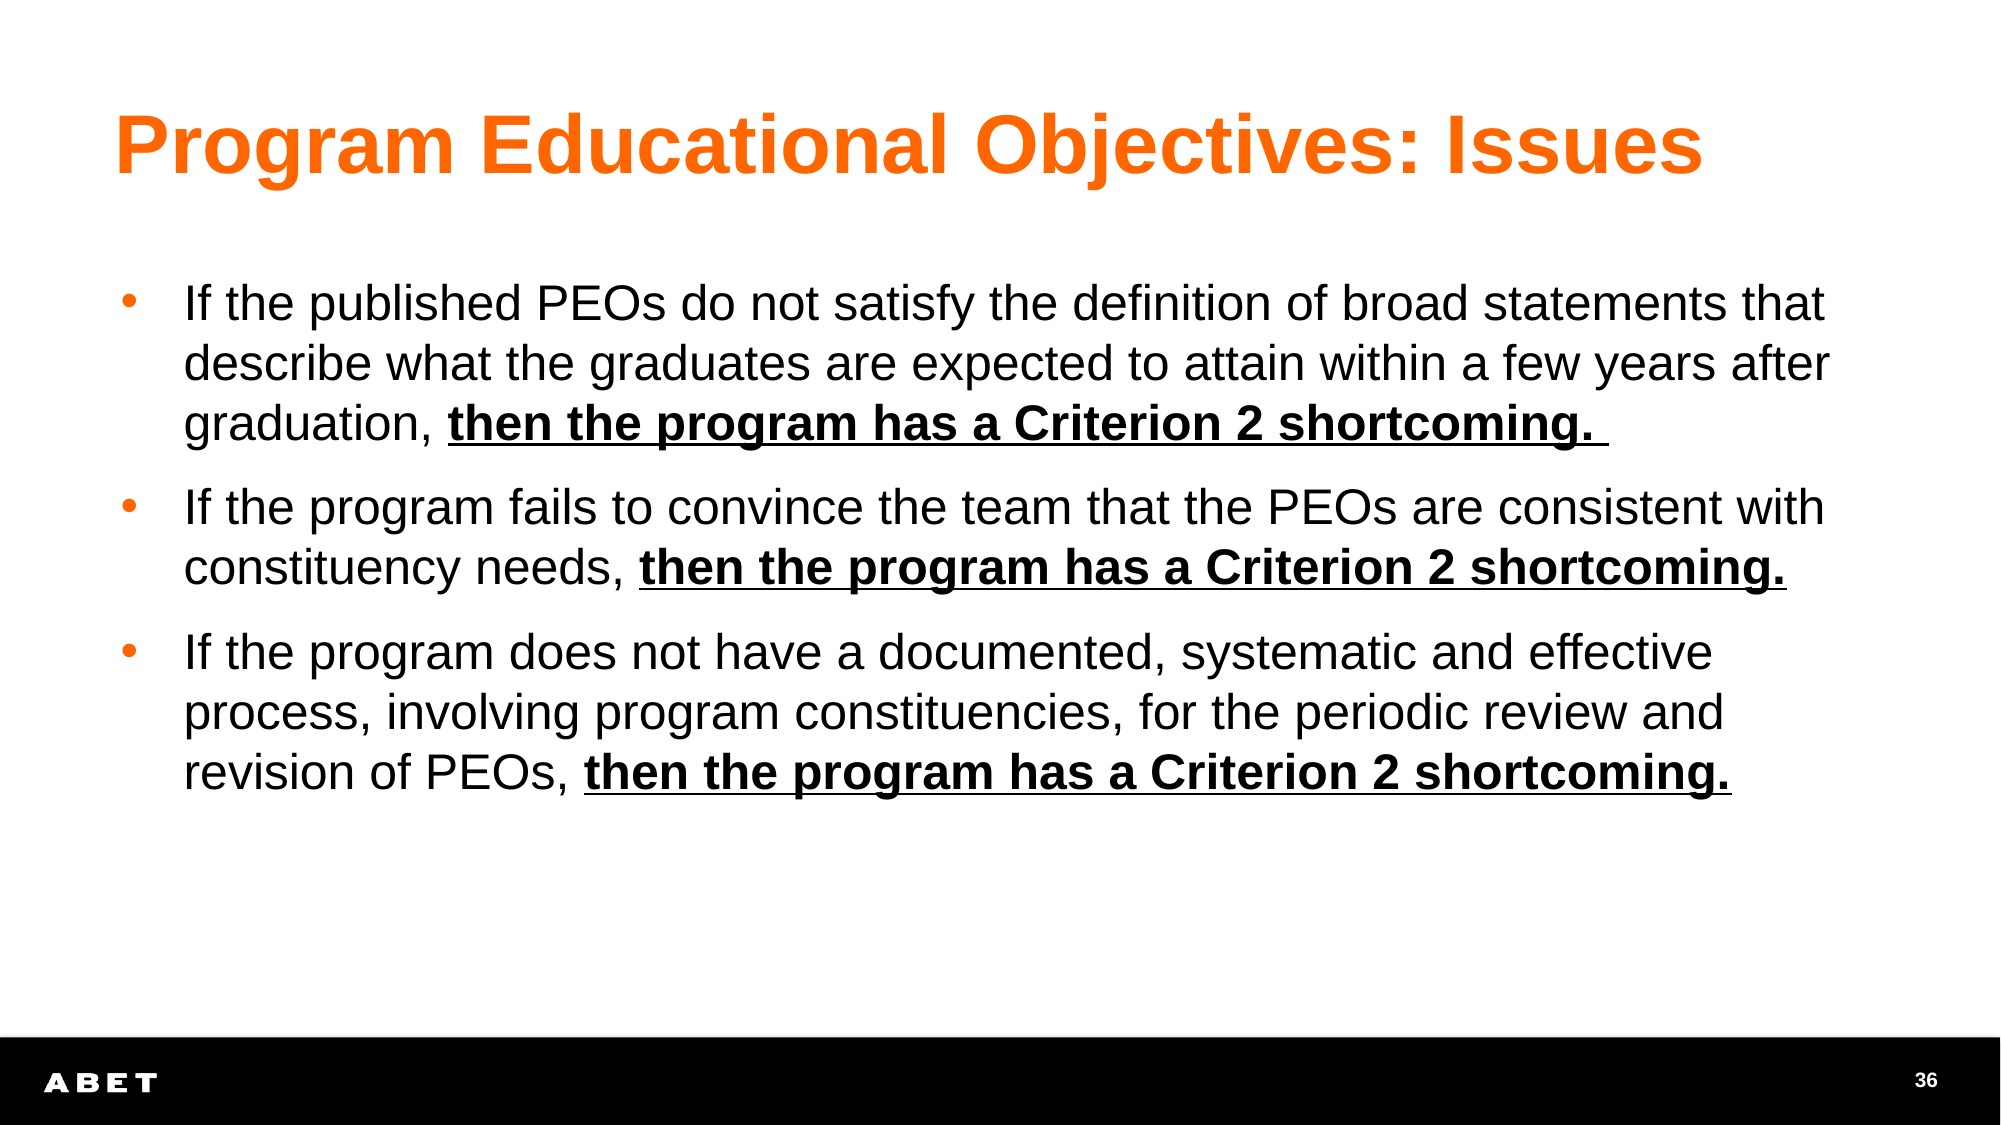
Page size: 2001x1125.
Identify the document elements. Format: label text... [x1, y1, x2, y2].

list If the published PEOs do not satisfy the definition of broad statements that describe what the graduates are expected to attain within a few years after graduation, then the program has a Criterion 2 shortcoming. If the program fails to convince the team that the PEOs are consistent with constituency needs, then the program has a Criterion 2 shortcoming. If the program does not have a documented, systematic and effective process, involving program constituencies, for the periodic review and revision of PEOs, then the program has a Criterion 2 shortcoming. [99, 262, 1900, 975]
title Program Educational Objectives: Issues [99, 82, 1900, 213]
picture [16, 1052, 184, 1113]
